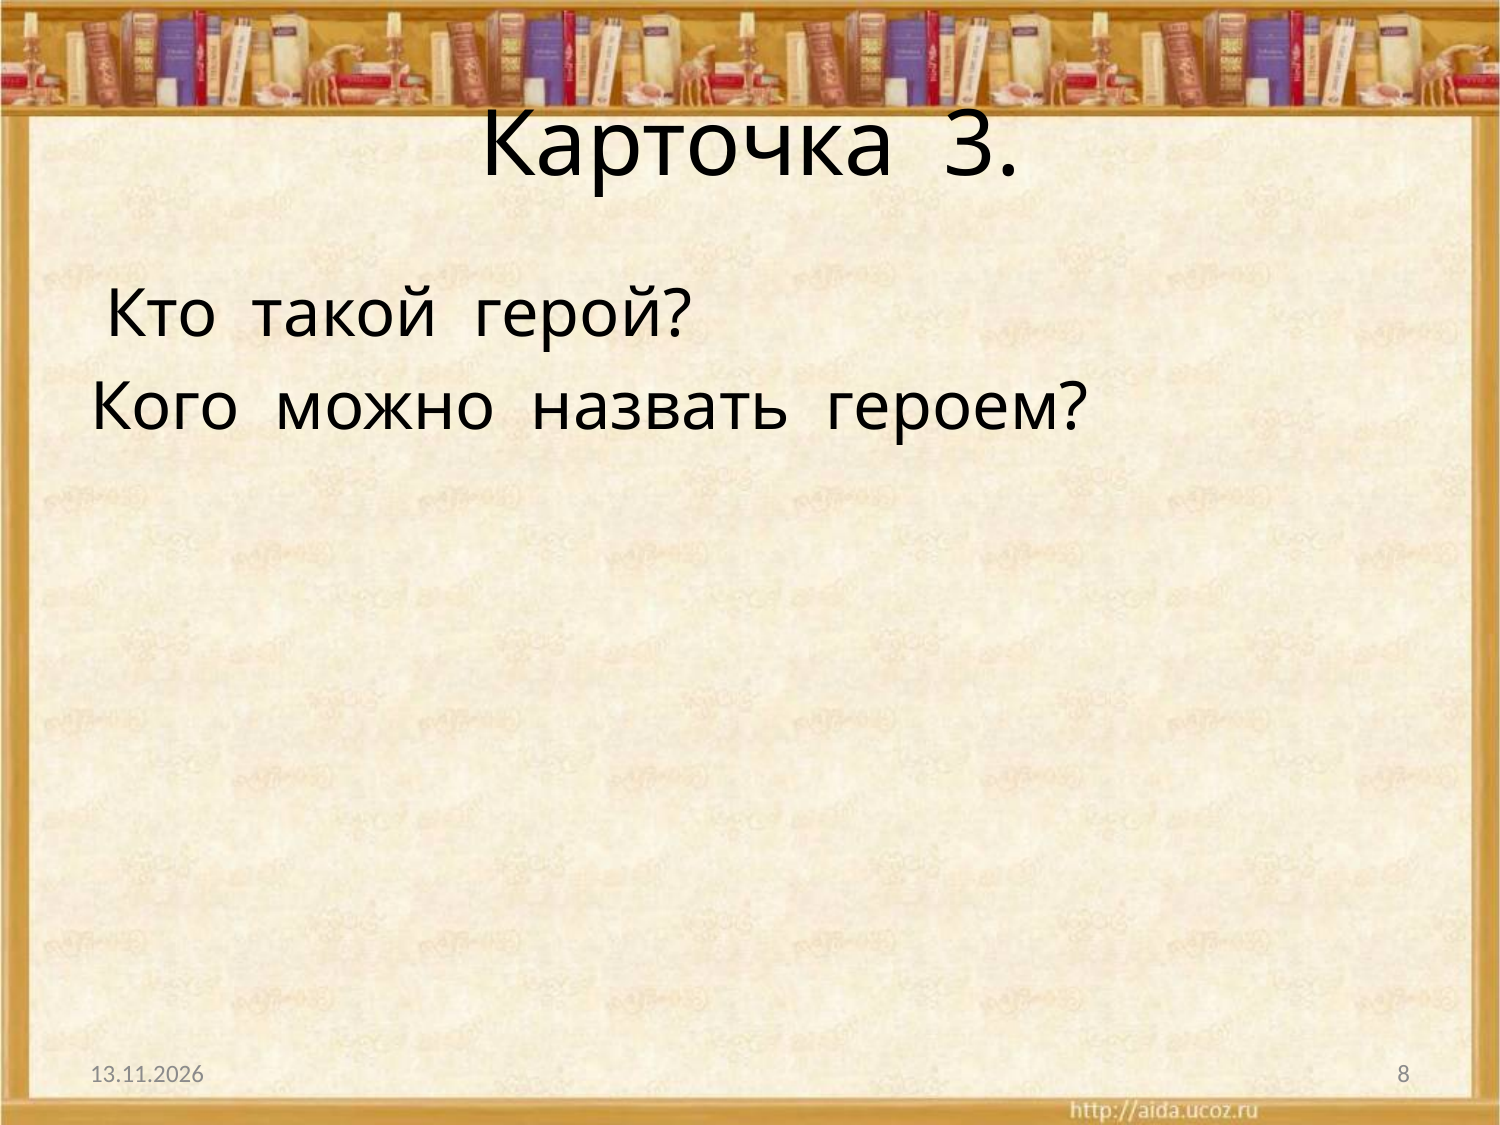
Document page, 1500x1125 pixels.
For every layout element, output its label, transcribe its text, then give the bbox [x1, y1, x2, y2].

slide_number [75, 1042, 425, 1103]
title Карточка 3. [74, 44, 1426, 233]
slide_number 8 [1074, 1042, 1425, 1103]
picture [0, 0, 1500, 1125]
list Кто такой герой? Кого можно назвать героем? [74, 262, 1426, 1006]
